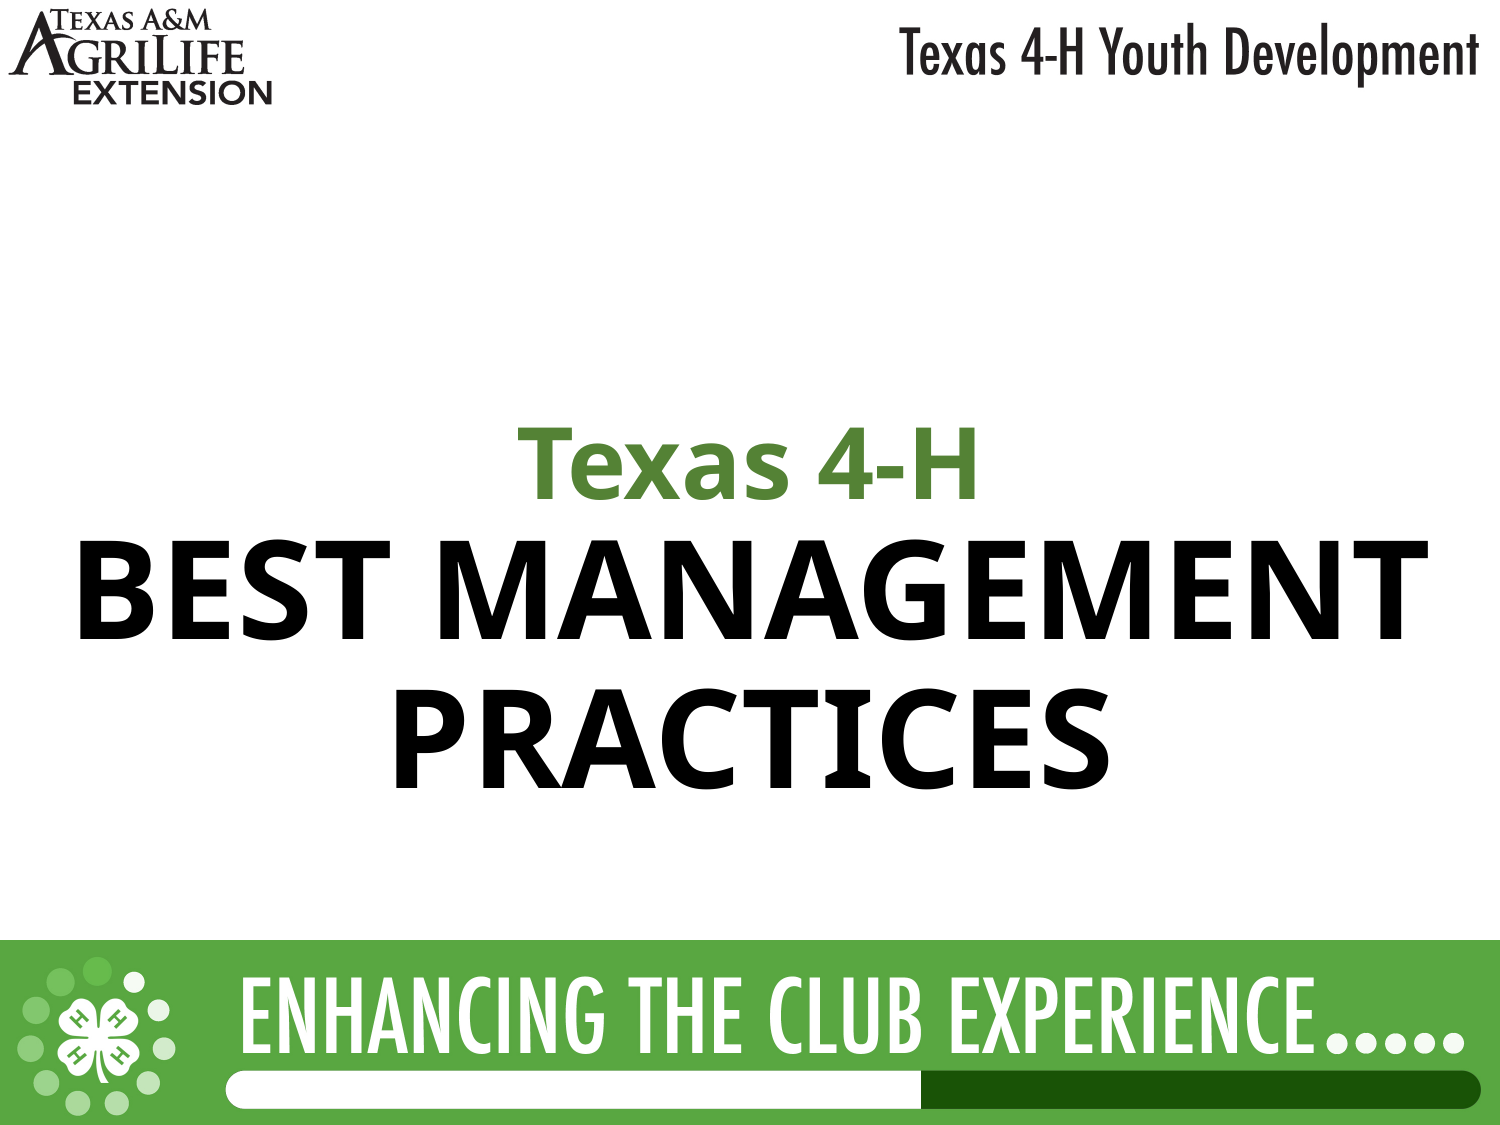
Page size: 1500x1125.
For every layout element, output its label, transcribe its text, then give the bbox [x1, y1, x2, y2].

title Texas 4-H BEST MANAGEMENT PRACTICES [0, 214, 1500, 826]
picture [0, 826, 1500, 1125]
picture [0, 0, 1500, 214]
